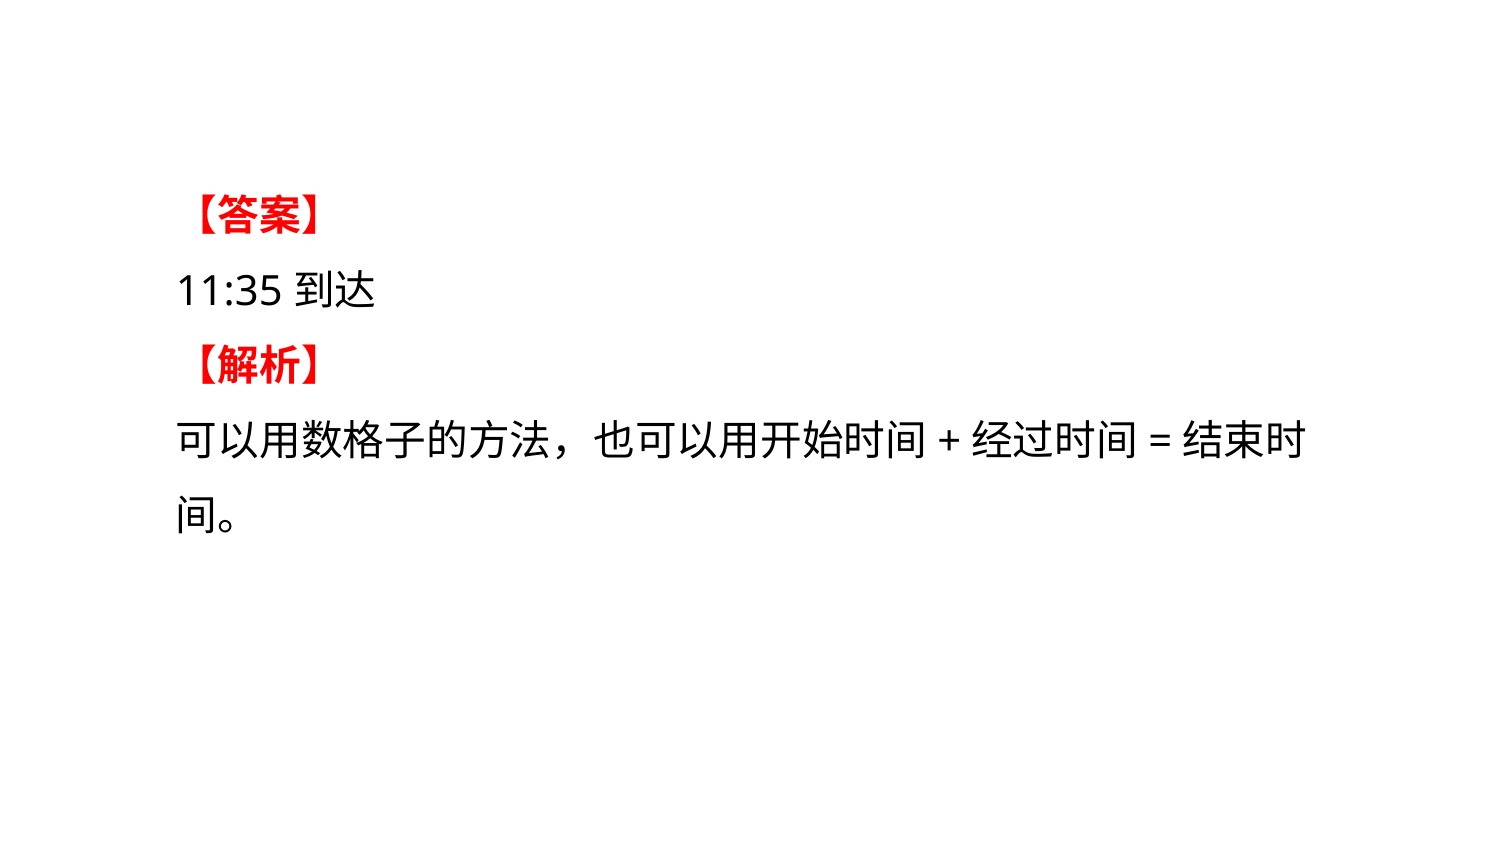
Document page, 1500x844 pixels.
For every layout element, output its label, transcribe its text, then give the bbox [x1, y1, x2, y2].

text_box 【答案】 11:35到达 【解析】 可以用数格子的方法，也可以用开始时间+经过时间=结束时间。 [161, 156, 1400, 546]
